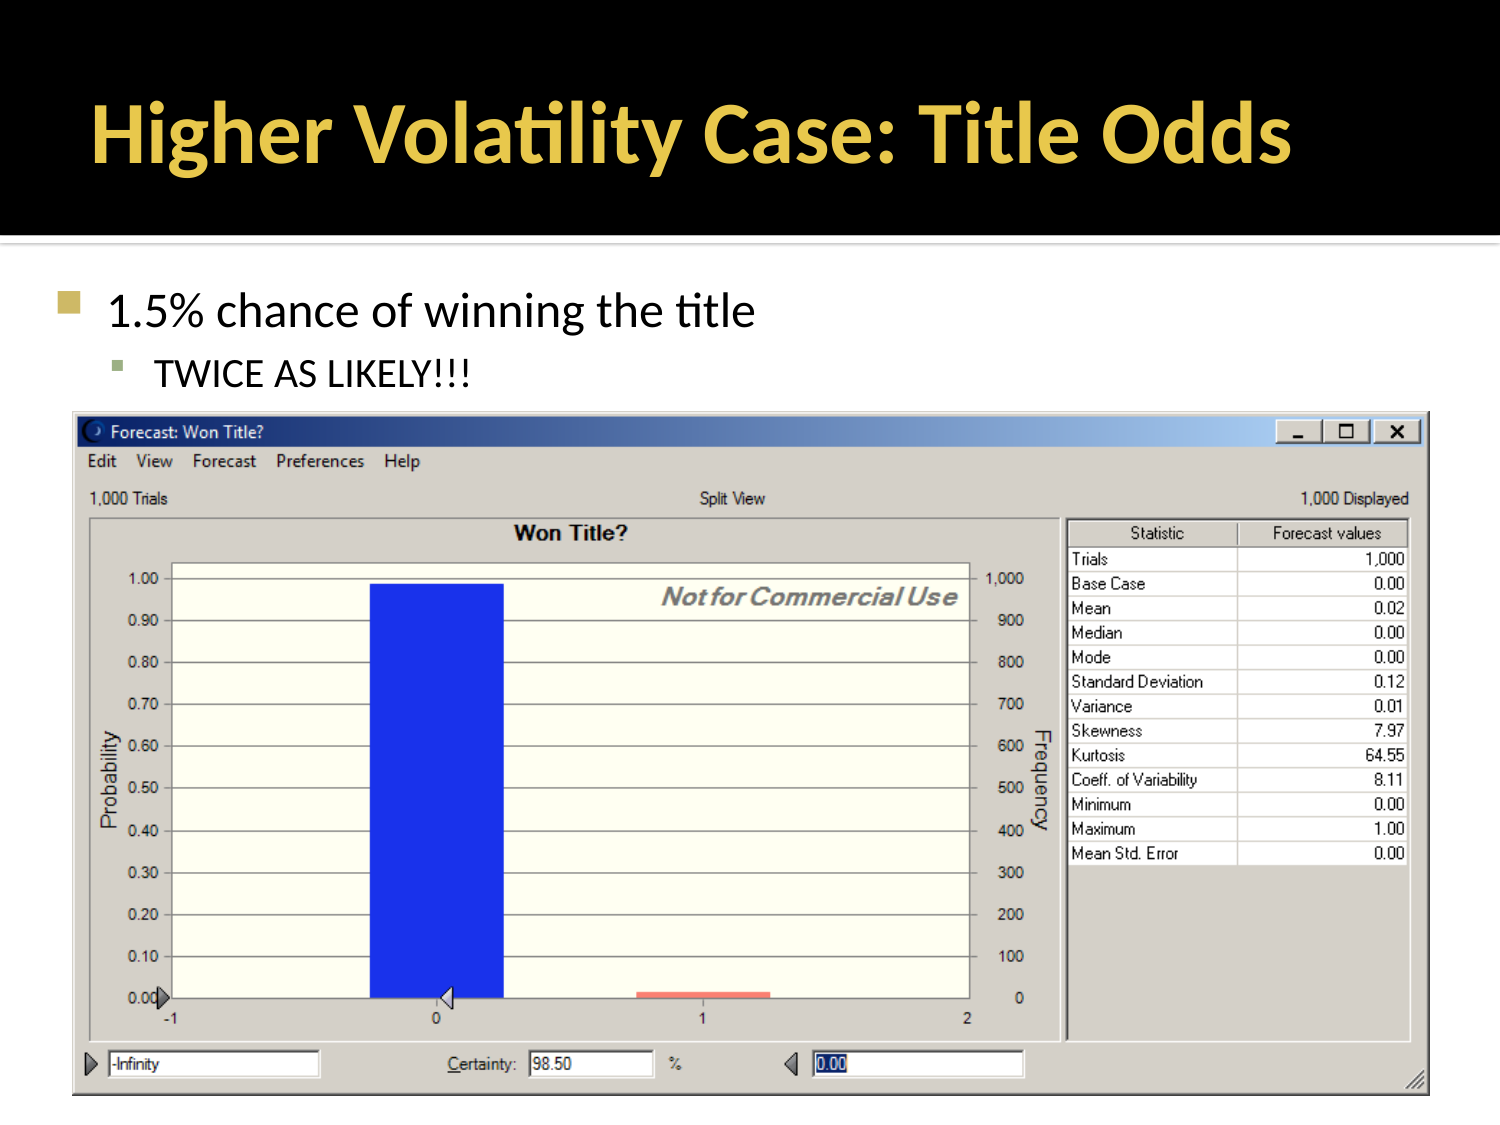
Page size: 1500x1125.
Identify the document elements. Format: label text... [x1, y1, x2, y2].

title Higher Volatility Case: Title Odds [75, 25, 1425, 231]
picture [72, 411, 1430, 1096]
list 1.5% chance of winning the title TWICE AS LIKELY!!! [24, 262, 1425, 1050]
